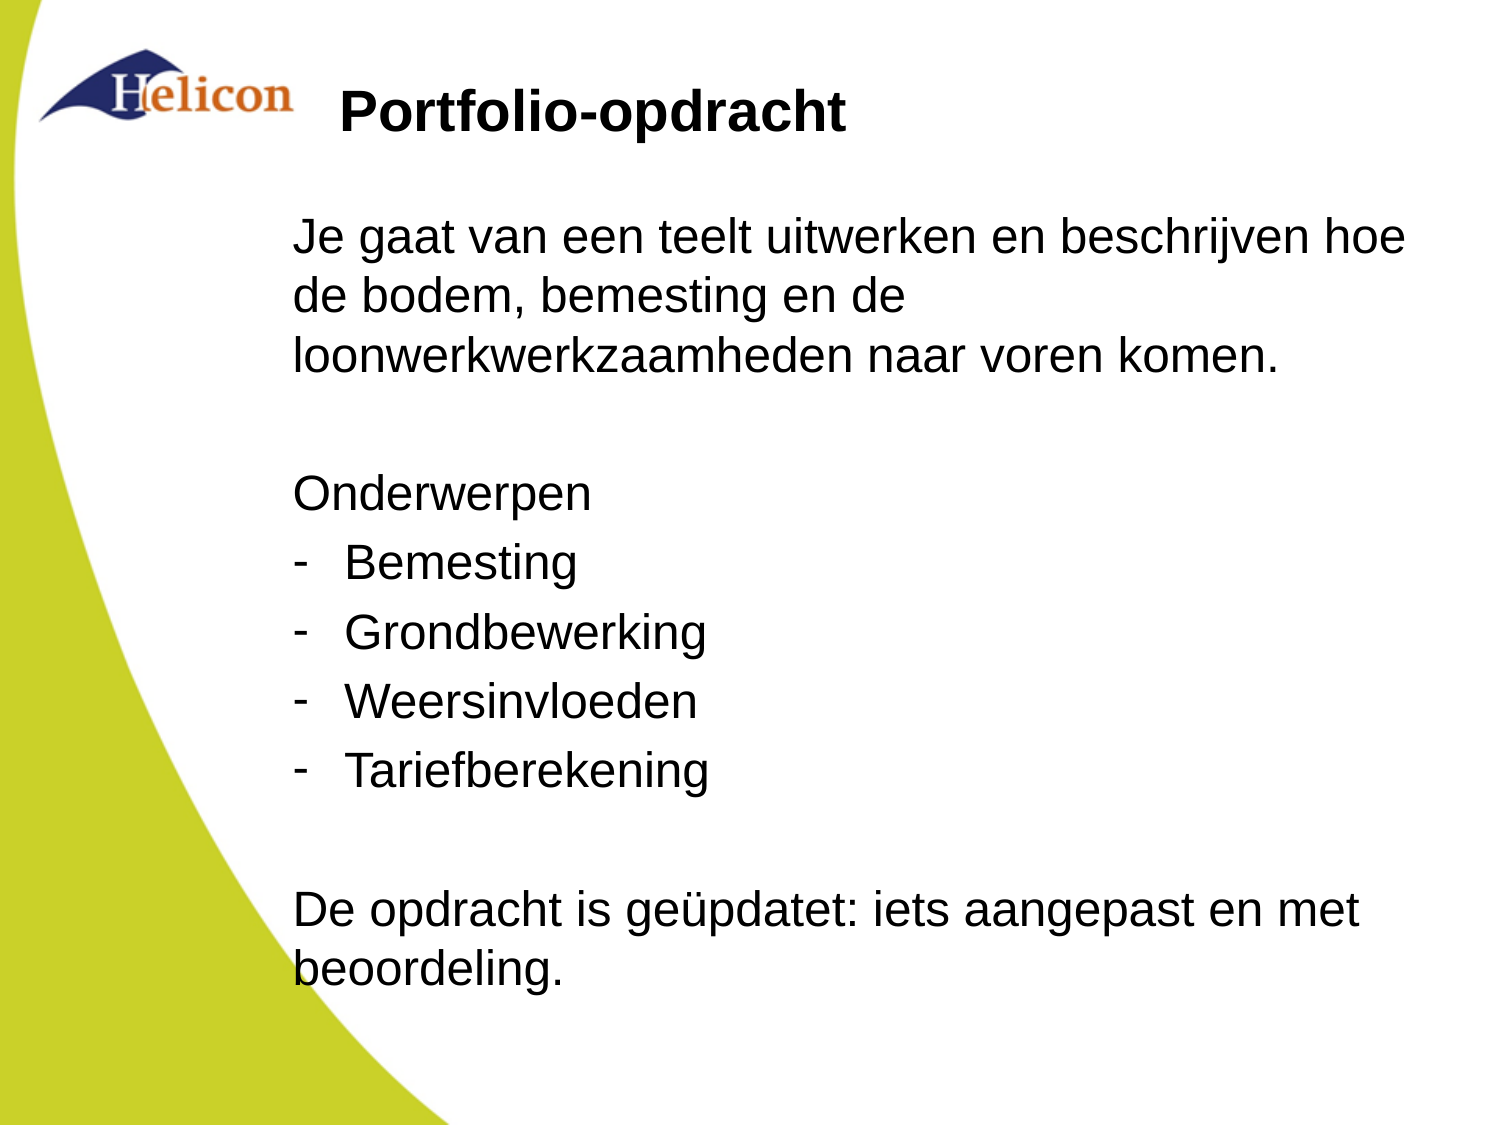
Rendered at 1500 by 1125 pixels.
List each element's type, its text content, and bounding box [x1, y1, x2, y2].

picture [0, 0, 1500, 1125]
title Portfolio-opdracht [324, 54, 1415, 161]
list Je gaat van een teelt uitwerken en beschrijven hoe de bodem, bemesting en de loonwerkwerkzaamheden naar voren komen. Onderwerpen Bemesting Grondbewerking Weersinvloeden Tariefberekening De opdracht is geüpdatet: iets aangepast en met beoordeling. [277, 196, 1483, 1005]
